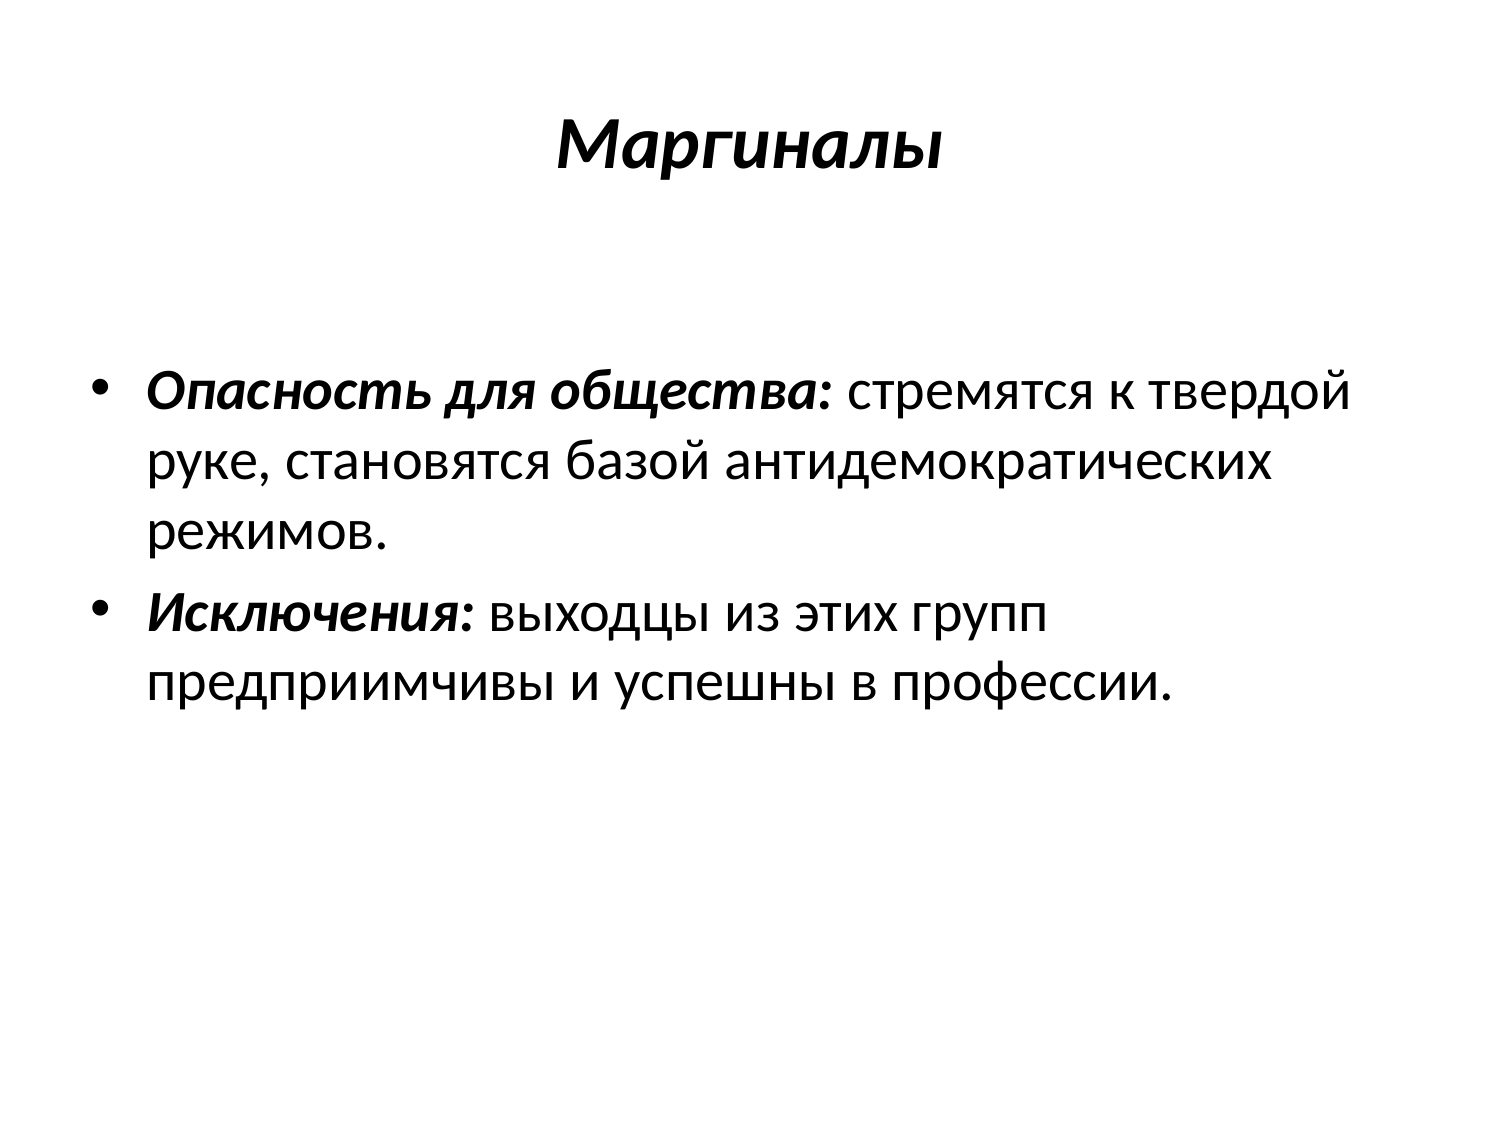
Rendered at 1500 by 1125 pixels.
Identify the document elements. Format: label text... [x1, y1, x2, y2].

title Маргиналы [75, 45, 1425, 233]
list Опасность для общества: стремятся к твердой руке, становятся базой антидемократических режимов. Исключения: выходцы из этих групп предприимчивы и успешны в профессии. [75, 262, 1425, 1005]
